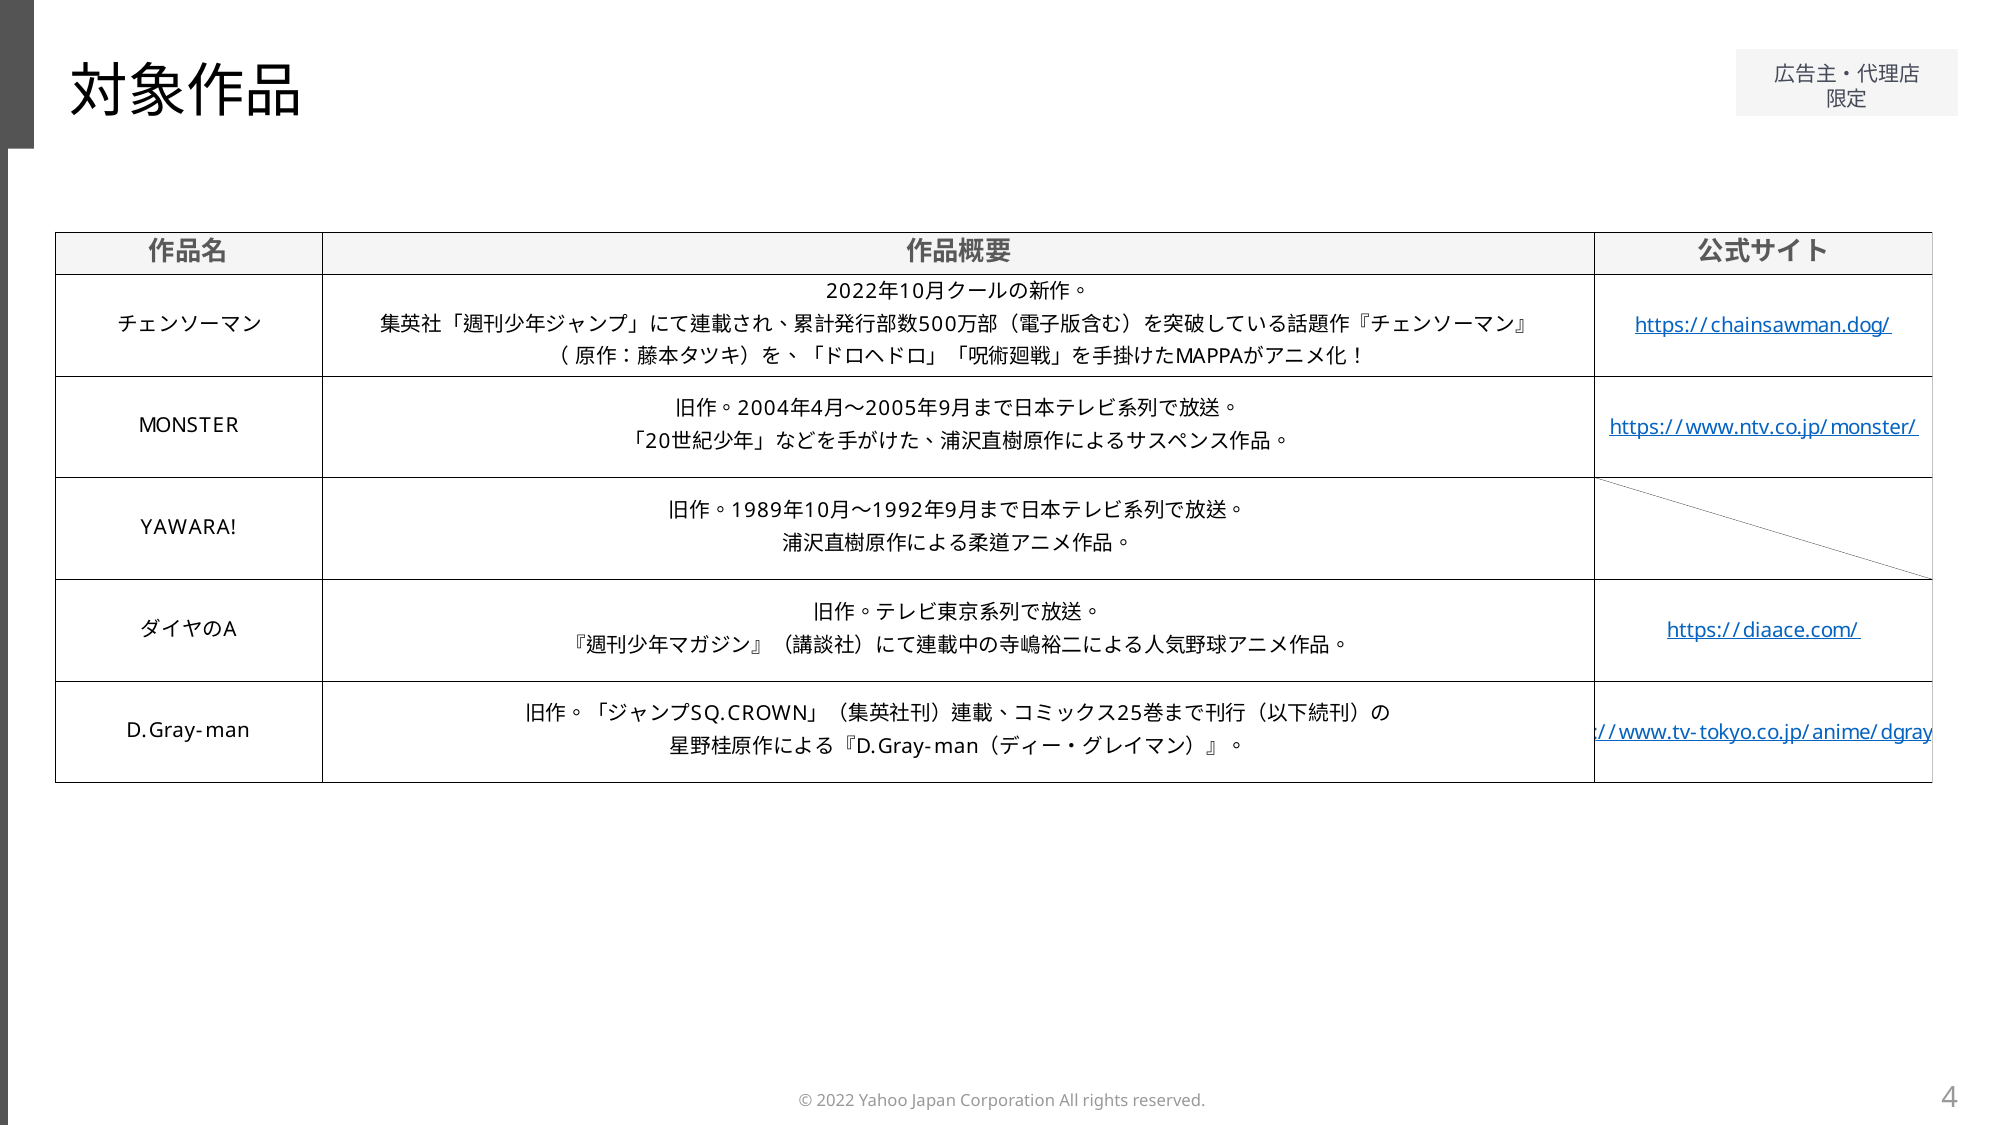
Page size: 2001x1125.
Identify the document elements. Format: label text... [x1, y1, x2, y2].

list 対象作品 [54, 21, 1656, 155]
picture [54, 231, 1934, 784]
slide_number 4 [1803, 1070, 1973, 1125]
